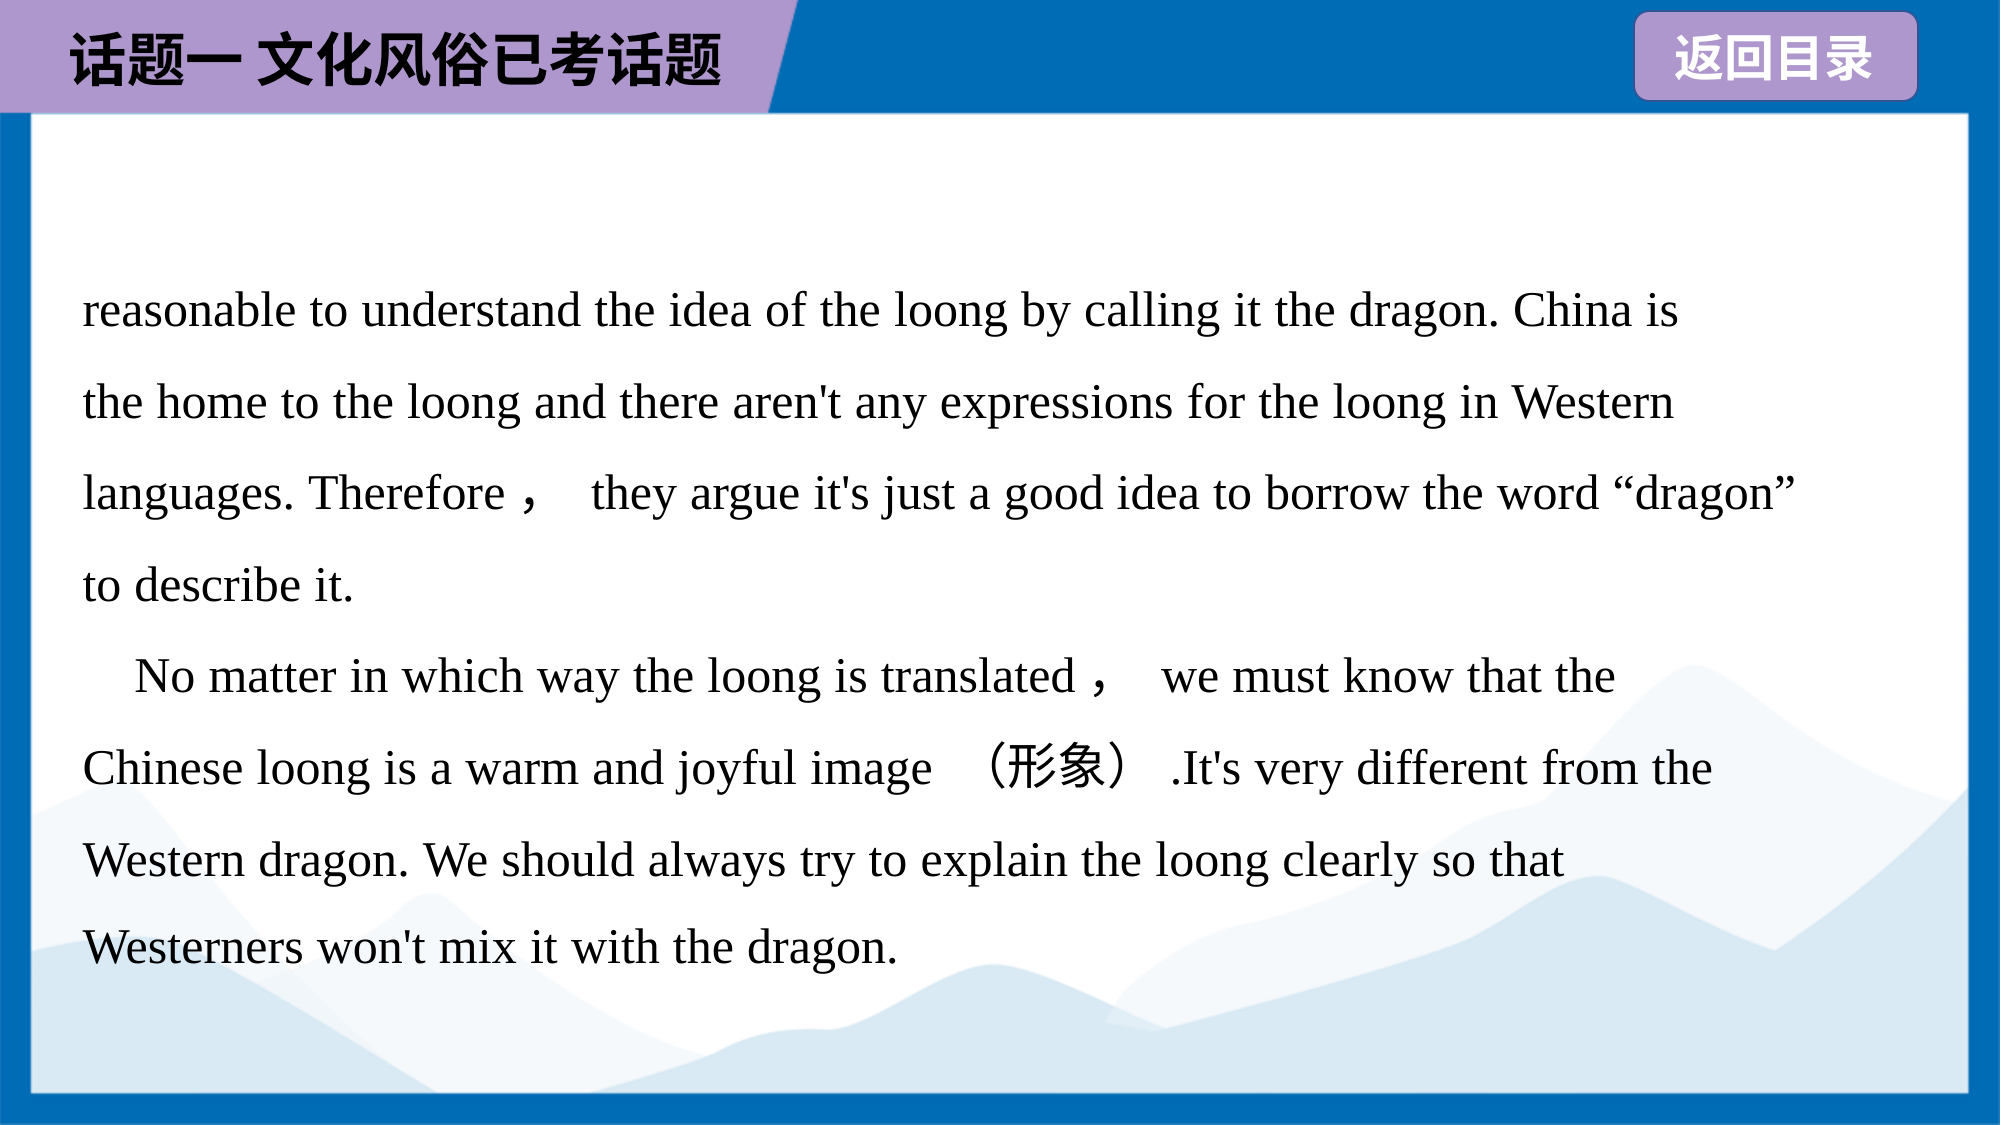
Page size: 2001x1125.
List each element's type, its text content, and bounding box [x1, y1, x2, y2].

picture [0, 0, 2000, 1125]
text_box reasonable to understand the idea of the loong by calling it the dragon. China is the home to the loong and there aren't any expressions for the loong in Western languages. Therefore， they argue it's just a good idea to borrow the word “dragon” to describe it. No matter in which way the loong is translated， we must know that the Chinese loong is a warm and joyful image （形象）.It's very different from the Western dragon. We should always try to explain the loong clearly so that Westerners won't mix it with the dragon. [82, 244, 1917, 965]
